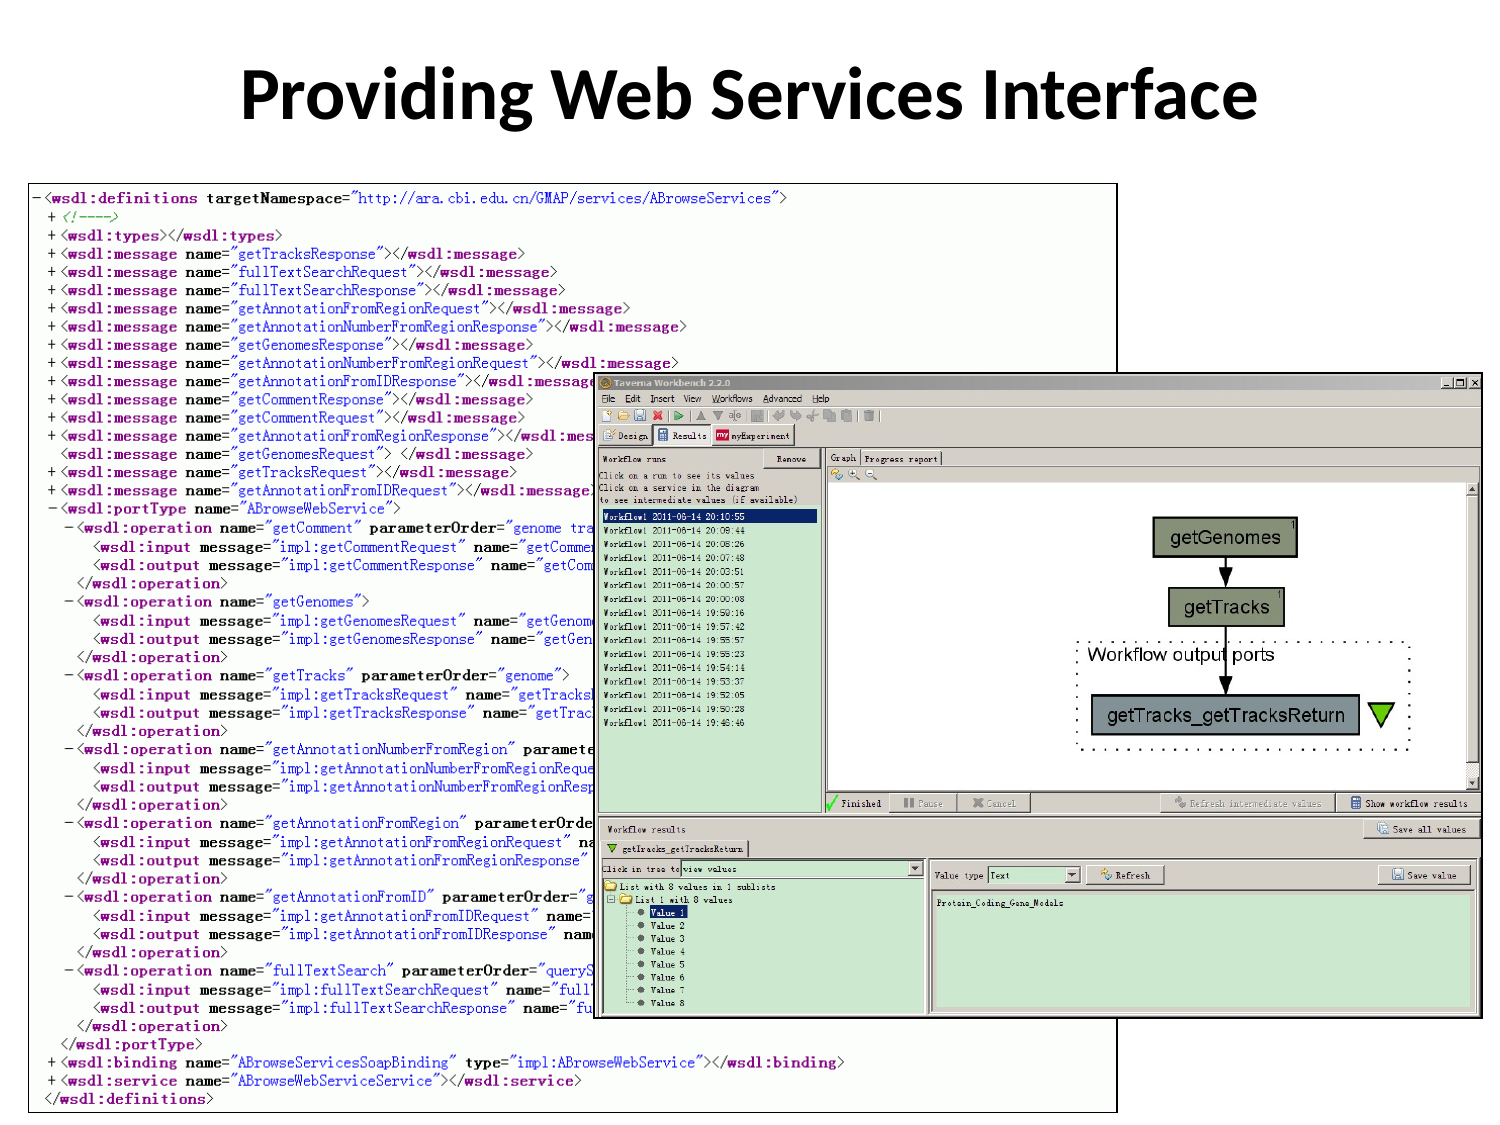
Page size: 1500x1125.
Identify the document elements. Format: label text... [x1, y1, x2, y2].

title Providing Web Services Interface [75, 0, 1425, 183]
picture [29, 184, 1482, 1112]
